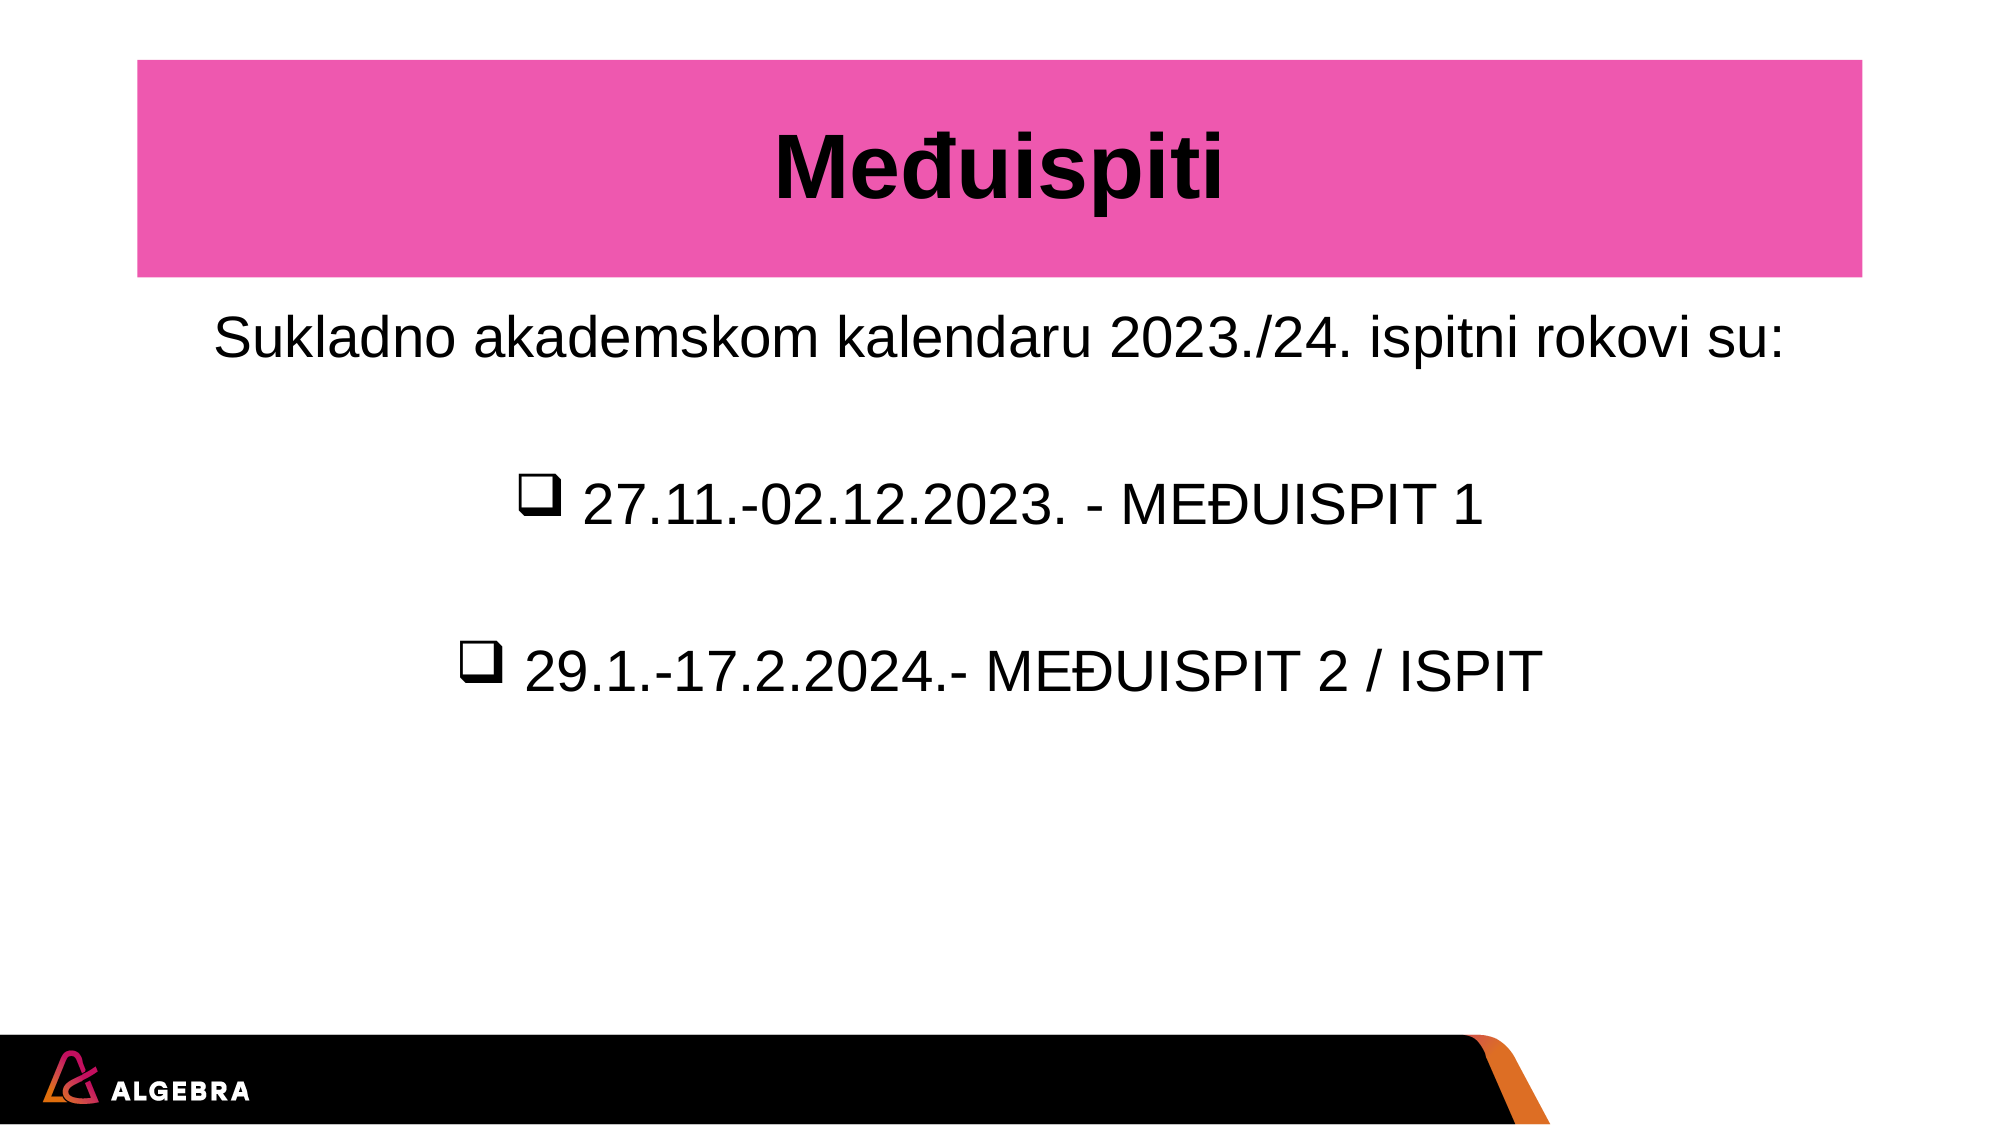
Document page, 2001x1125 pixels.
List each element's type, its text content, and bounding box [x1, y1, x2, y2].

title Međuispiti [137, 59, 1863, 278]
list Sukladno akademskom kalendaru 2023./24. ispitni rokovi su: 27.11.-02.12.2023. - MEĐUISPIT 1 29.1.-17.2.2024.- MEĐUISPIT 2 / ISPIT [137, 299, 1863, 1014]
picture [0, 1034, 1733, 1125]
